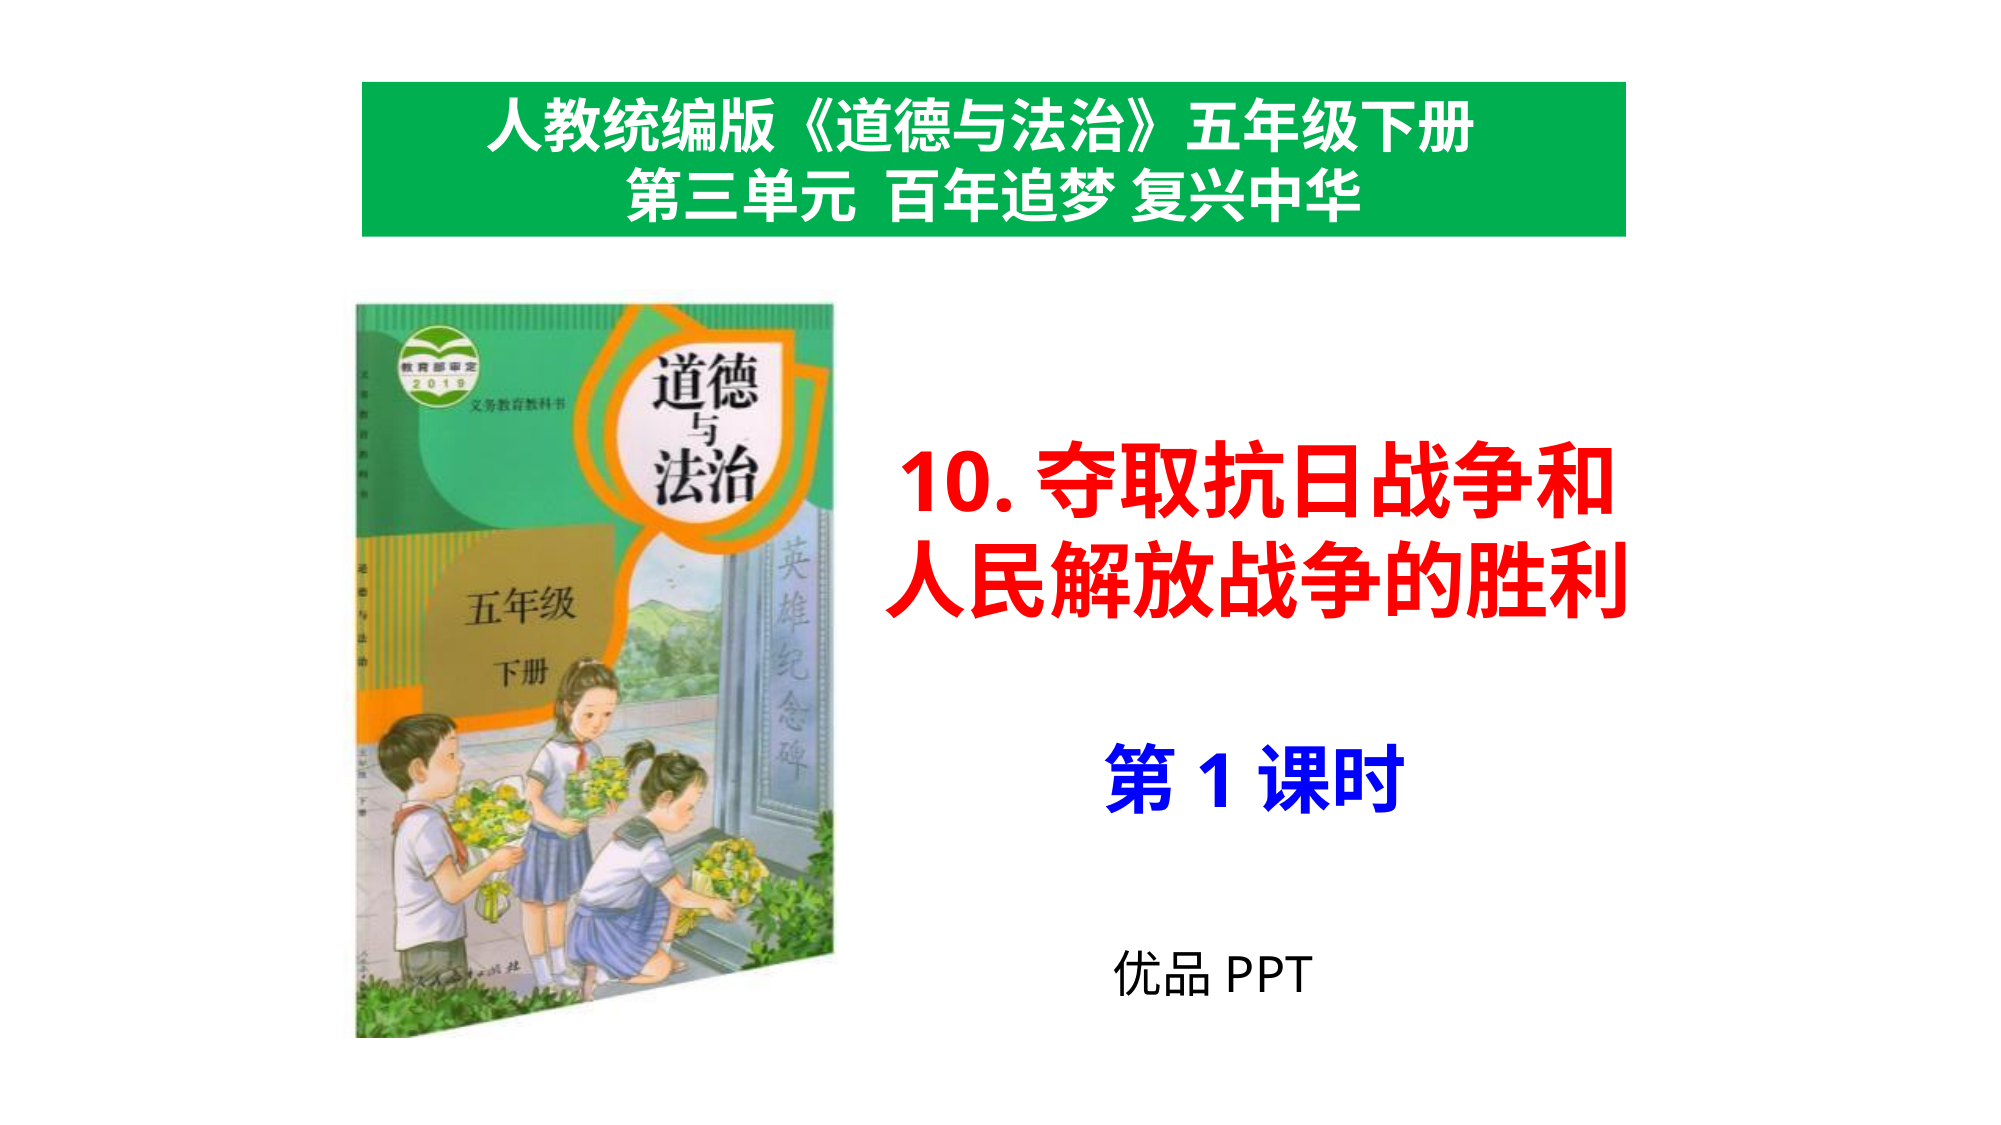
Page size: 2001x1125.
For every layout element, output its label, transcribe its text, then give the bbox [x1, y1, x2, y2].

text_box 第1课时 [1087, 680, 1439, 831]
picture [343, 278, 837, 1038]
text_box 优品PPT [1098, 928, 1441, 1010]
text_box 人教统编版《道德与法治》五年级下册 第三单元 百年追梦 复兴中华 [362, 81, 1626, 237]
text_box 10.夺取抗日战争和人民解放战争的胜利 [847, 420, 1668, 636]
